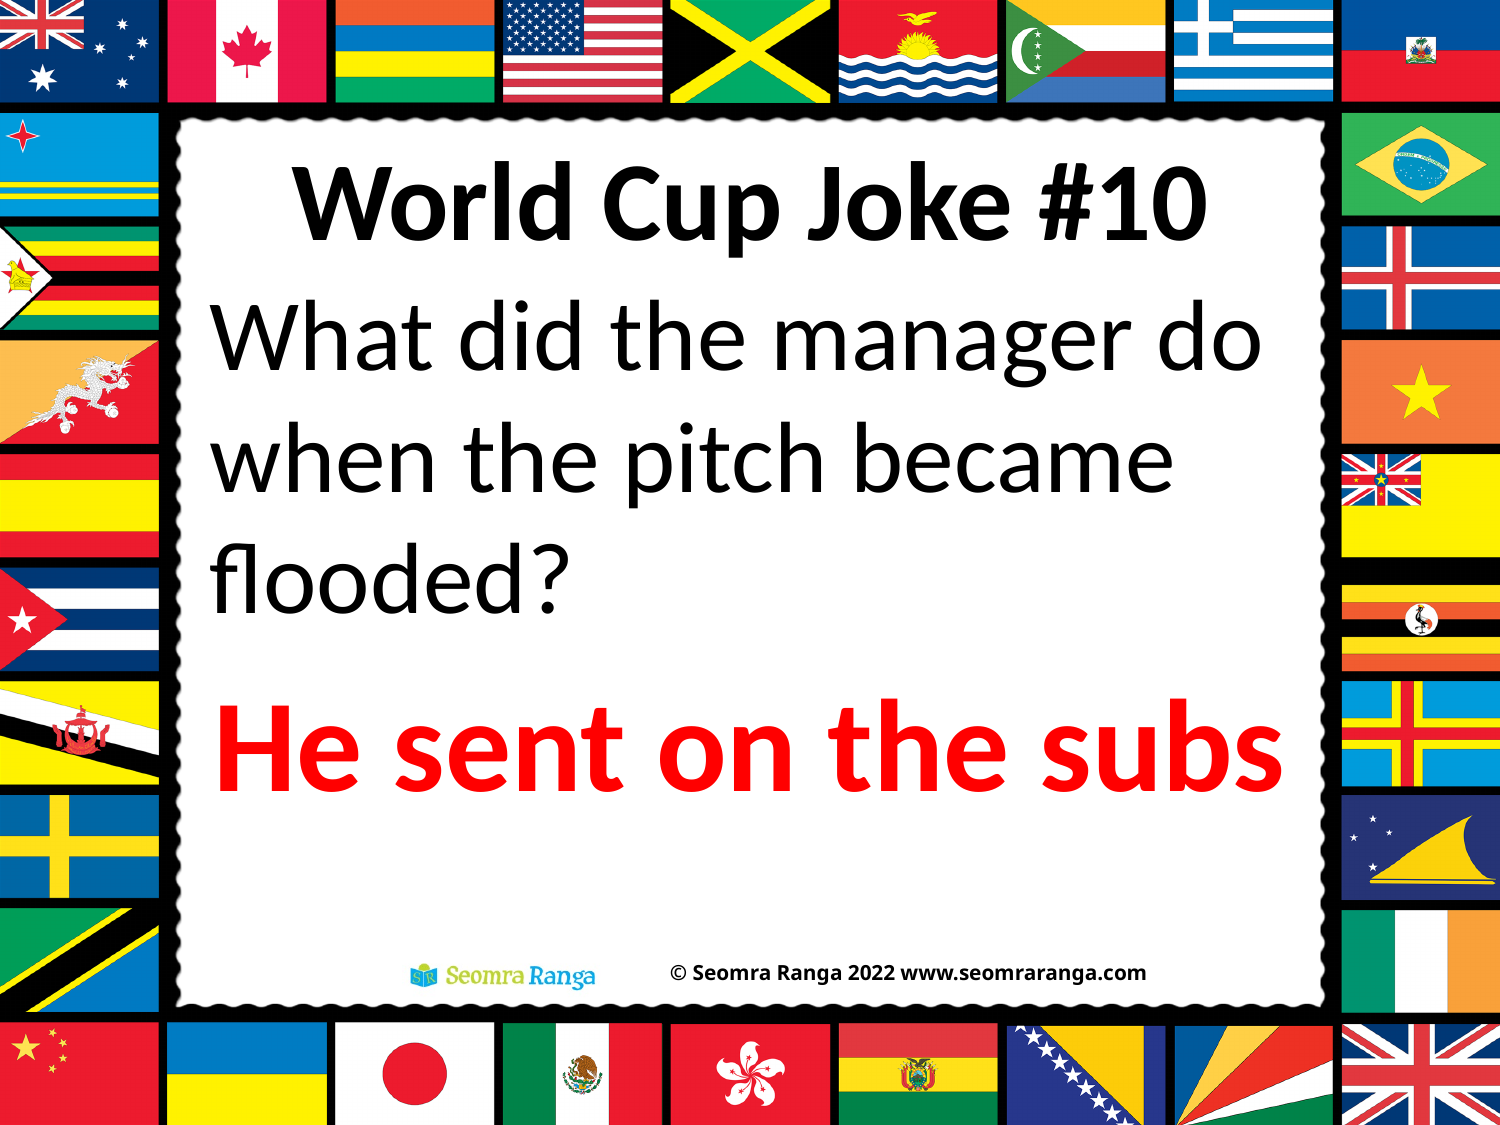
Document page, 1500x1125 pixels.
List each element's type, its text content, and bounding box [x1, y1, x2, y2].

list What did the manager do when the pitch became flooded? He sent on the subs [194, 261, 1306, 953]
picture [10, 122, 36, 150]
text_box © Seomra Ranga 2022 www.seomraranga.com [631, 953, 1187, 993]
picture [0, 0, 1500, 1125]
title World Cup Joke #10 [183, 101, 1317, 290]
